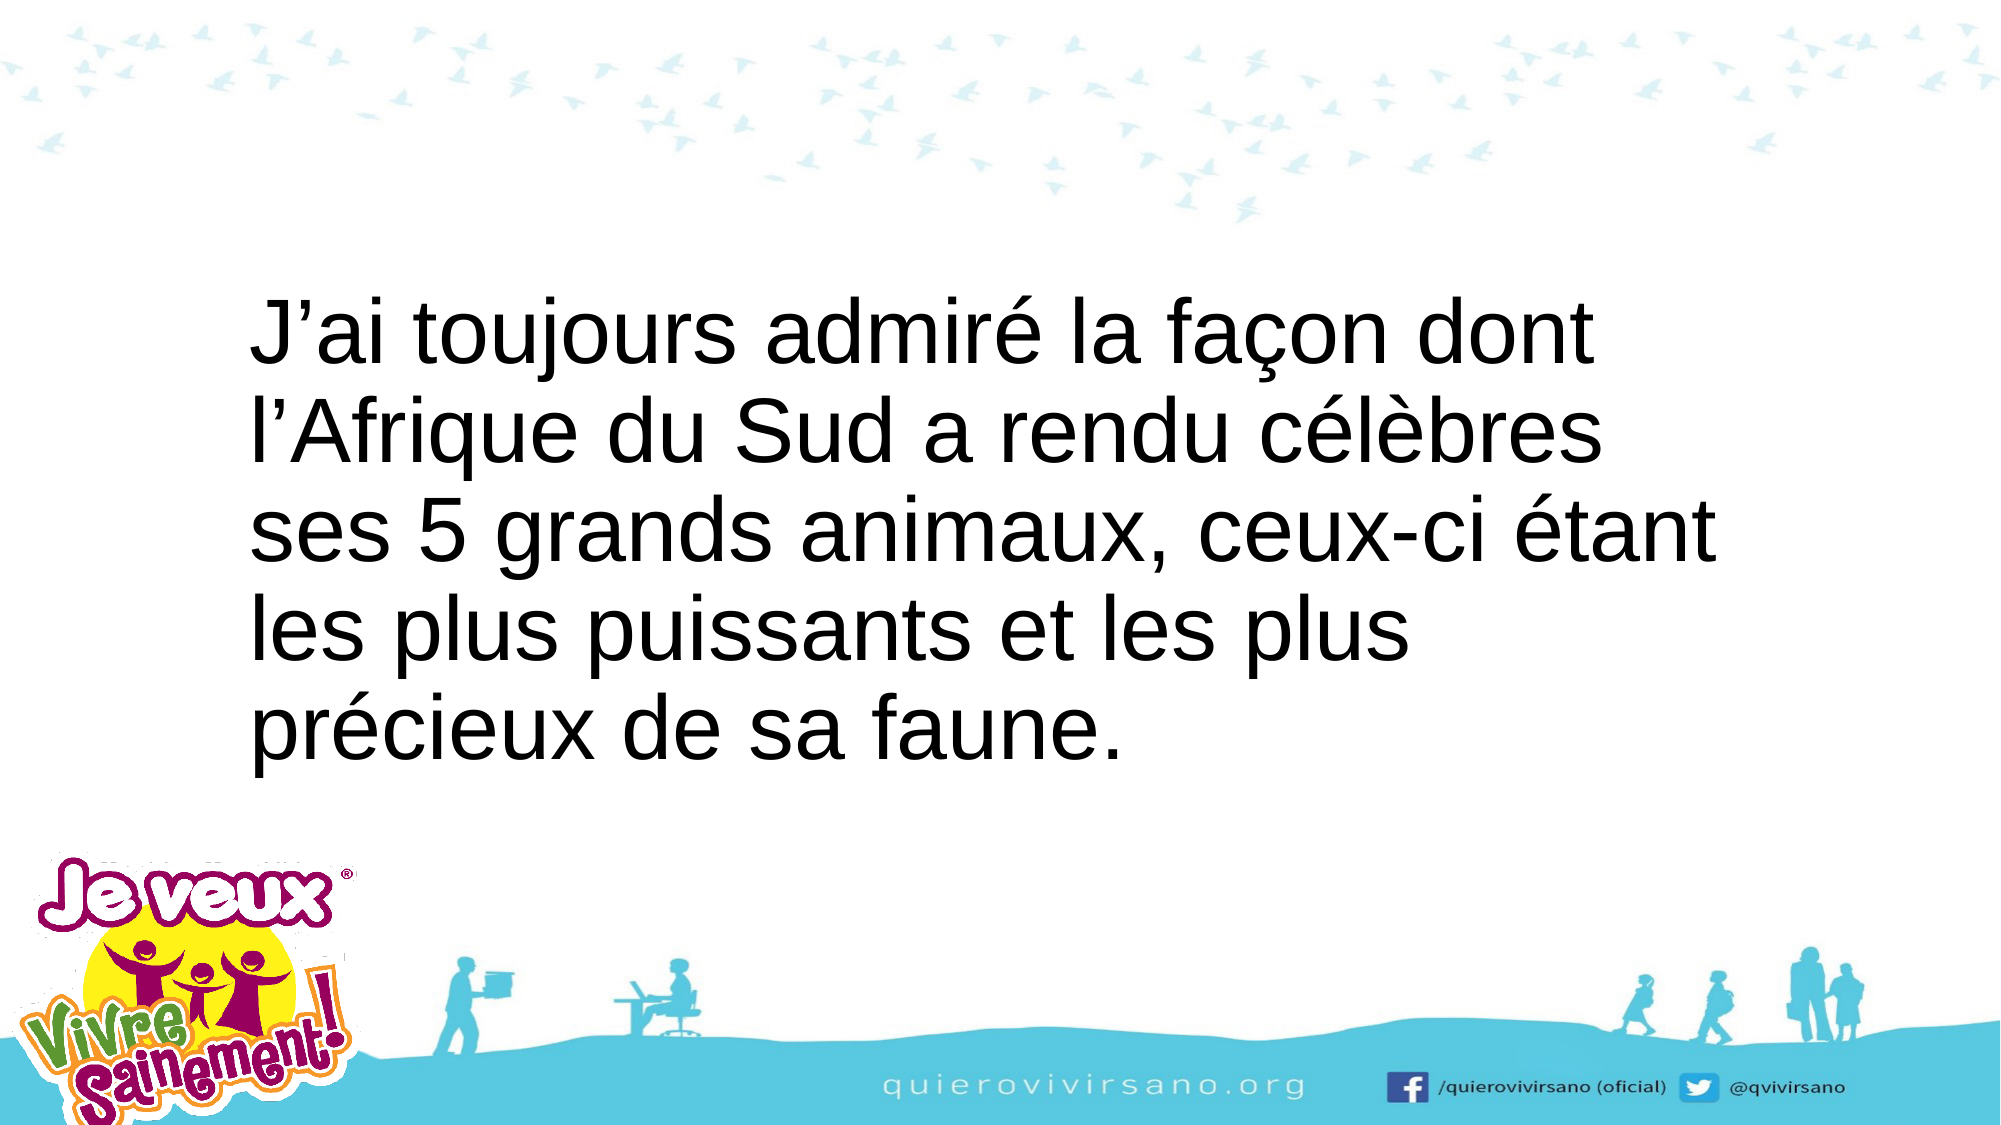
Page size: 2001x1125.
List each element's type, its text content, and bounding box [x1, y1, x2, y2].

subtitle J’ai toujours admiré la façon dont l’Afrique du Sud a rendu célèbres ses 5 grands animaux, ceux-ci étant les plus puissants et les plus précieux de sa faune. [234, 145, 1781, 803]
picture [0, 0, 2001, 1125]
